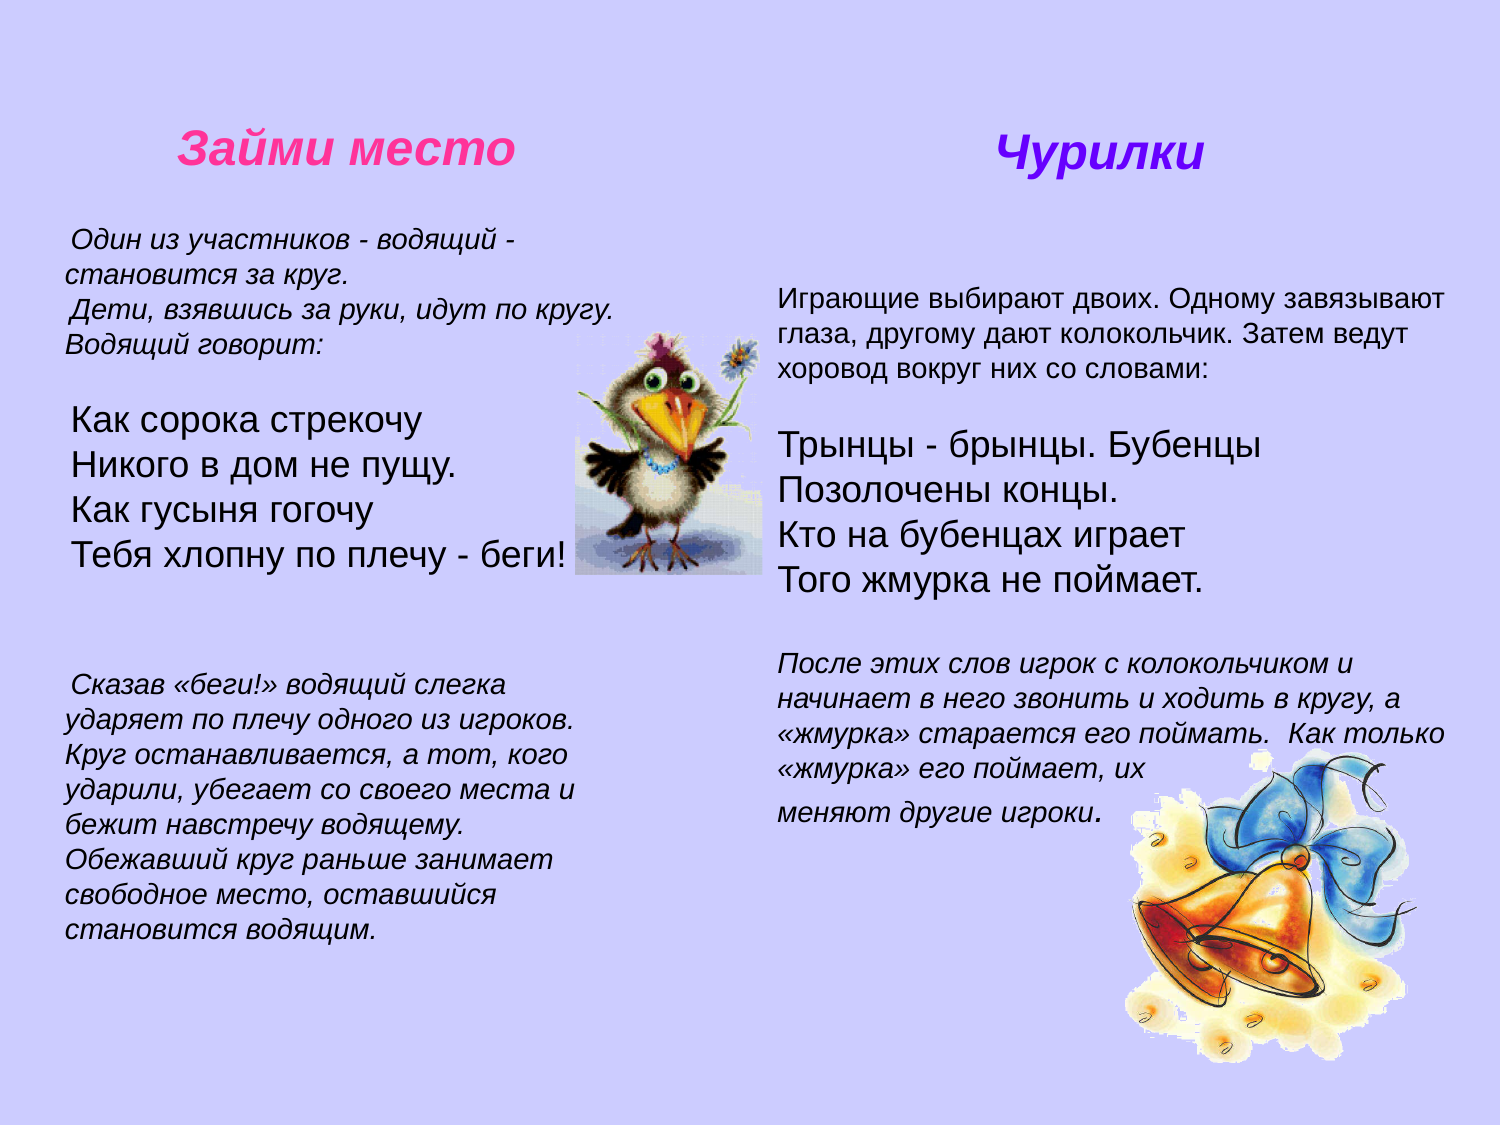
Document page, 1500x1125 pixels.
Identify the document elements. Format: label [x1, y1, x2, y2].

text_box [49, 108, 1463, 1063]
